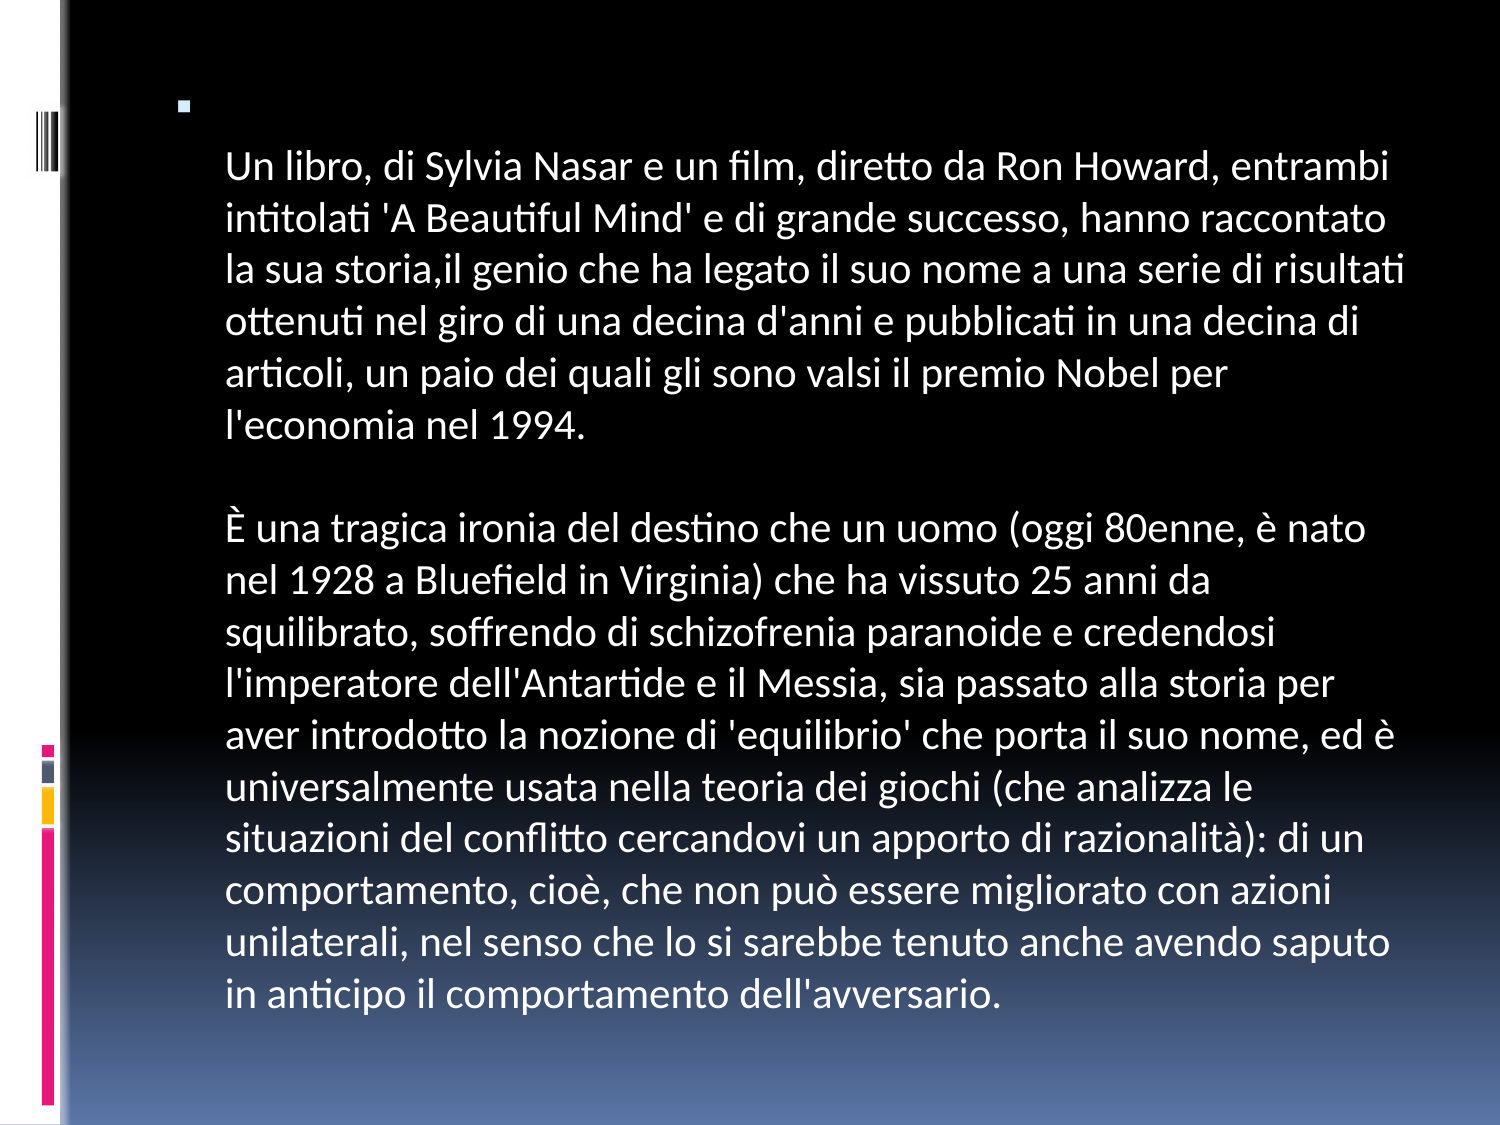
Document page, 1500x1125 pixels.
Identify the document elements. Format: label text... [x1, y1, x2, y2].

list Un libro, di Sylvia Nasar e un film, diretto da Ron Howard, entrambi intitolati 'A Beautiful Mind' e di grande successo, hanno raccontato la sua storia,il genio che ha legato il suo nome a una serie di risultati ottenuti nel giro di una decina d'anni e pubblicati in una decina di articoli, un paio dei quali gli sono valsi il premio Nobel per l'economia nel 1994. È una tragica ironia del destino che un uomo (oggi 80enne, è nato nel 1928 a Bluefield in Virginia) che ha vissuto 25 anni da squilibrato, soffrendo di schizofrenia paranoide e credendosi l'imperatore dell'Antartide e il Messia, sia passato alla storia per aver introdotto la nozione di 'equilibrio' che porta il suo nome, ed è universalmente usata nella teoria dei giochi (che analizza le situazioni del conflitto cercandovi un apporto di razionalità): di un comportamento, cioè, che non può essere migliorato con azioni unilaterali, nel senso che lo si sarebbe tenuto anche avendo saputo in anticipo il comportamento dell'avversario. [150, 78, 1425, 1043]
